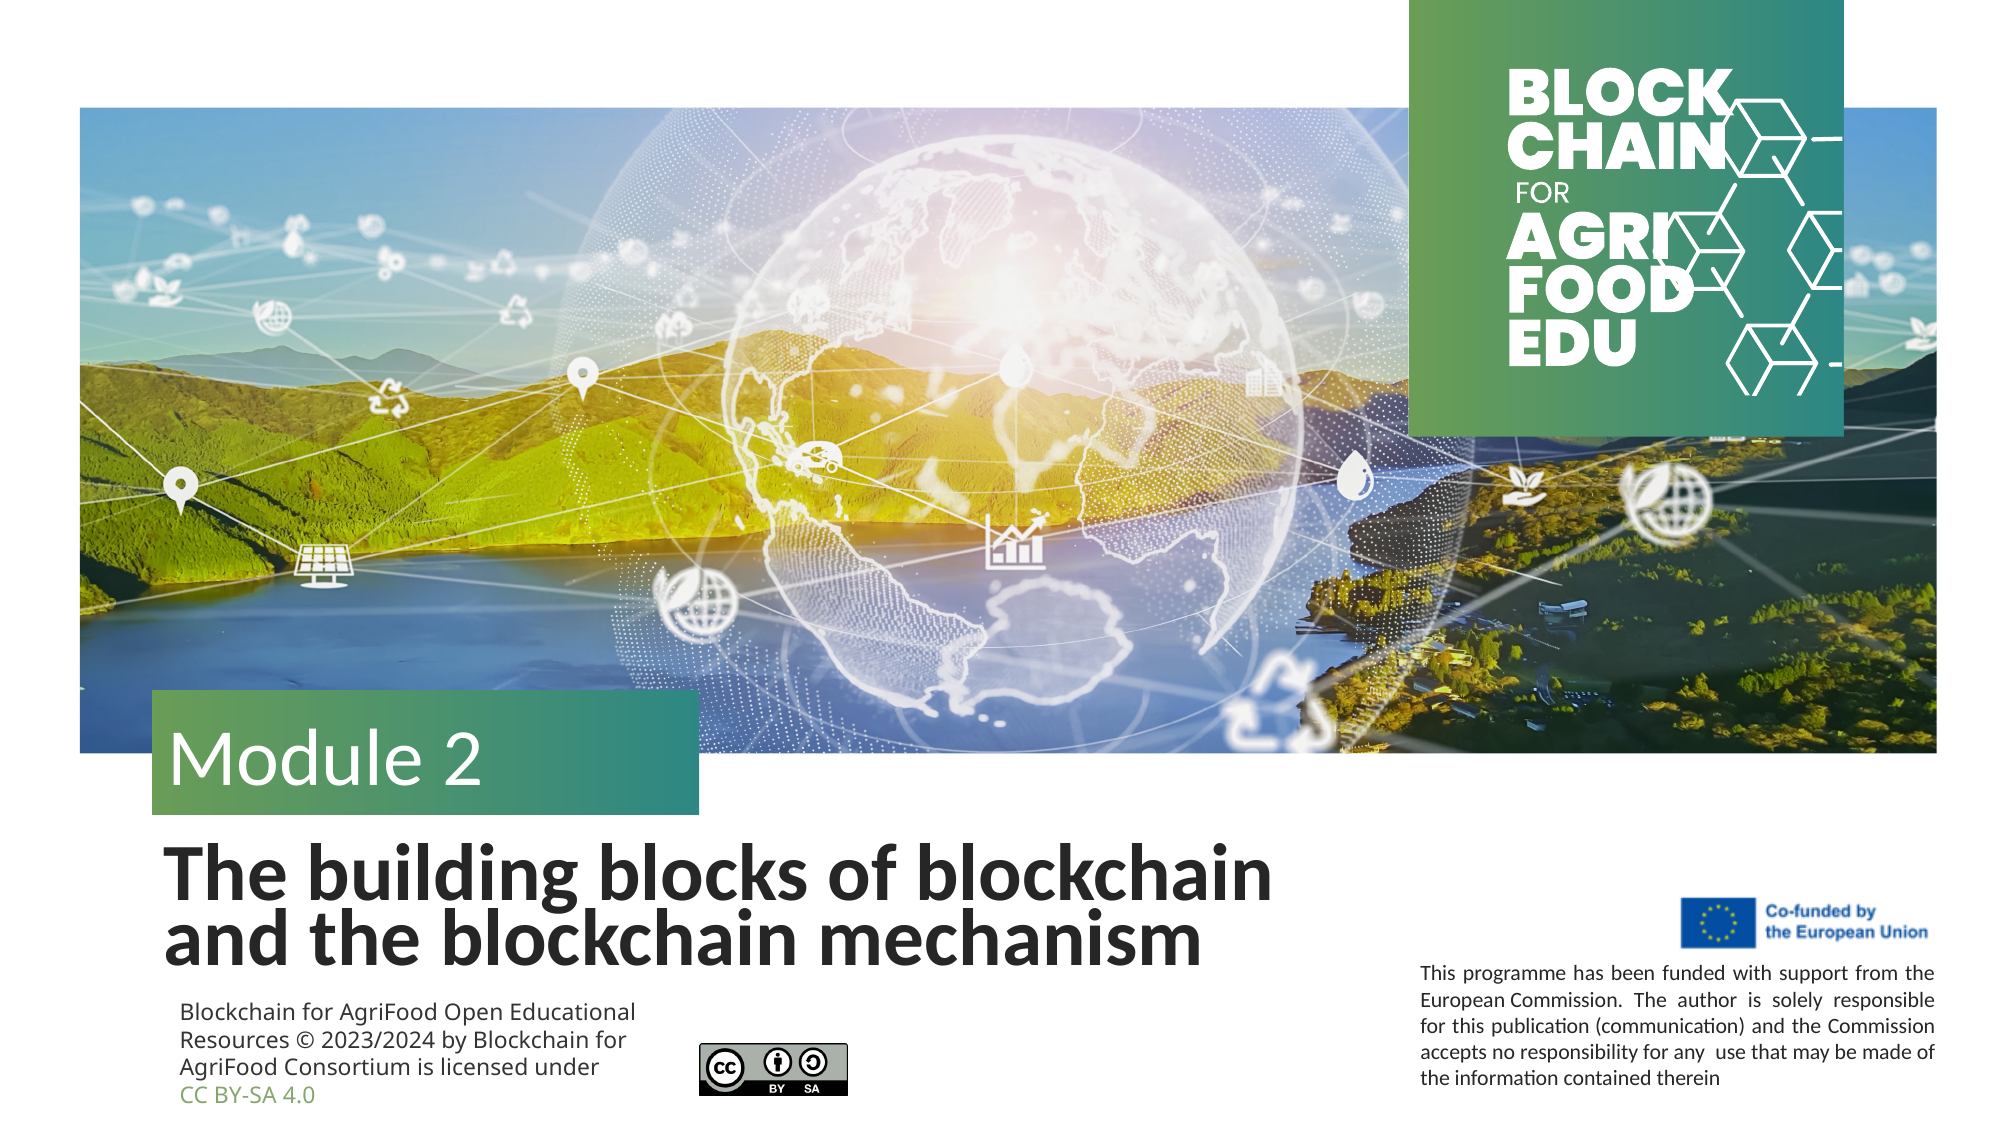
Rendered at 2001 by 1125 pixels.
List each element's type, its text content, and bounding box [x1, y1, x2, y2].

list The building blocks of blockchain and the blockchain mechanism [148, 844, 1565, 1015]
text_box Blockchain for AgriFood Open Educational Resources © 2023/2024 by Blockchain for AgriFood Consortium is licensed under CC BY-SA 4.0 [164, 990, 687, 1119]
picture [79, 107, 1937, 754]
picture [1678, 895, 1947, 952]
list Module 2 [152, 754, 700, 815]
text_box This programme has been funded with support from the European Commission. The author is solely responsible for this publication (communication) and the Commission accepts no responsibility for any use that may be made of the information contained therein [1405, 951, 1951, 1098]
picture [699, 1043, 848, 1096]
